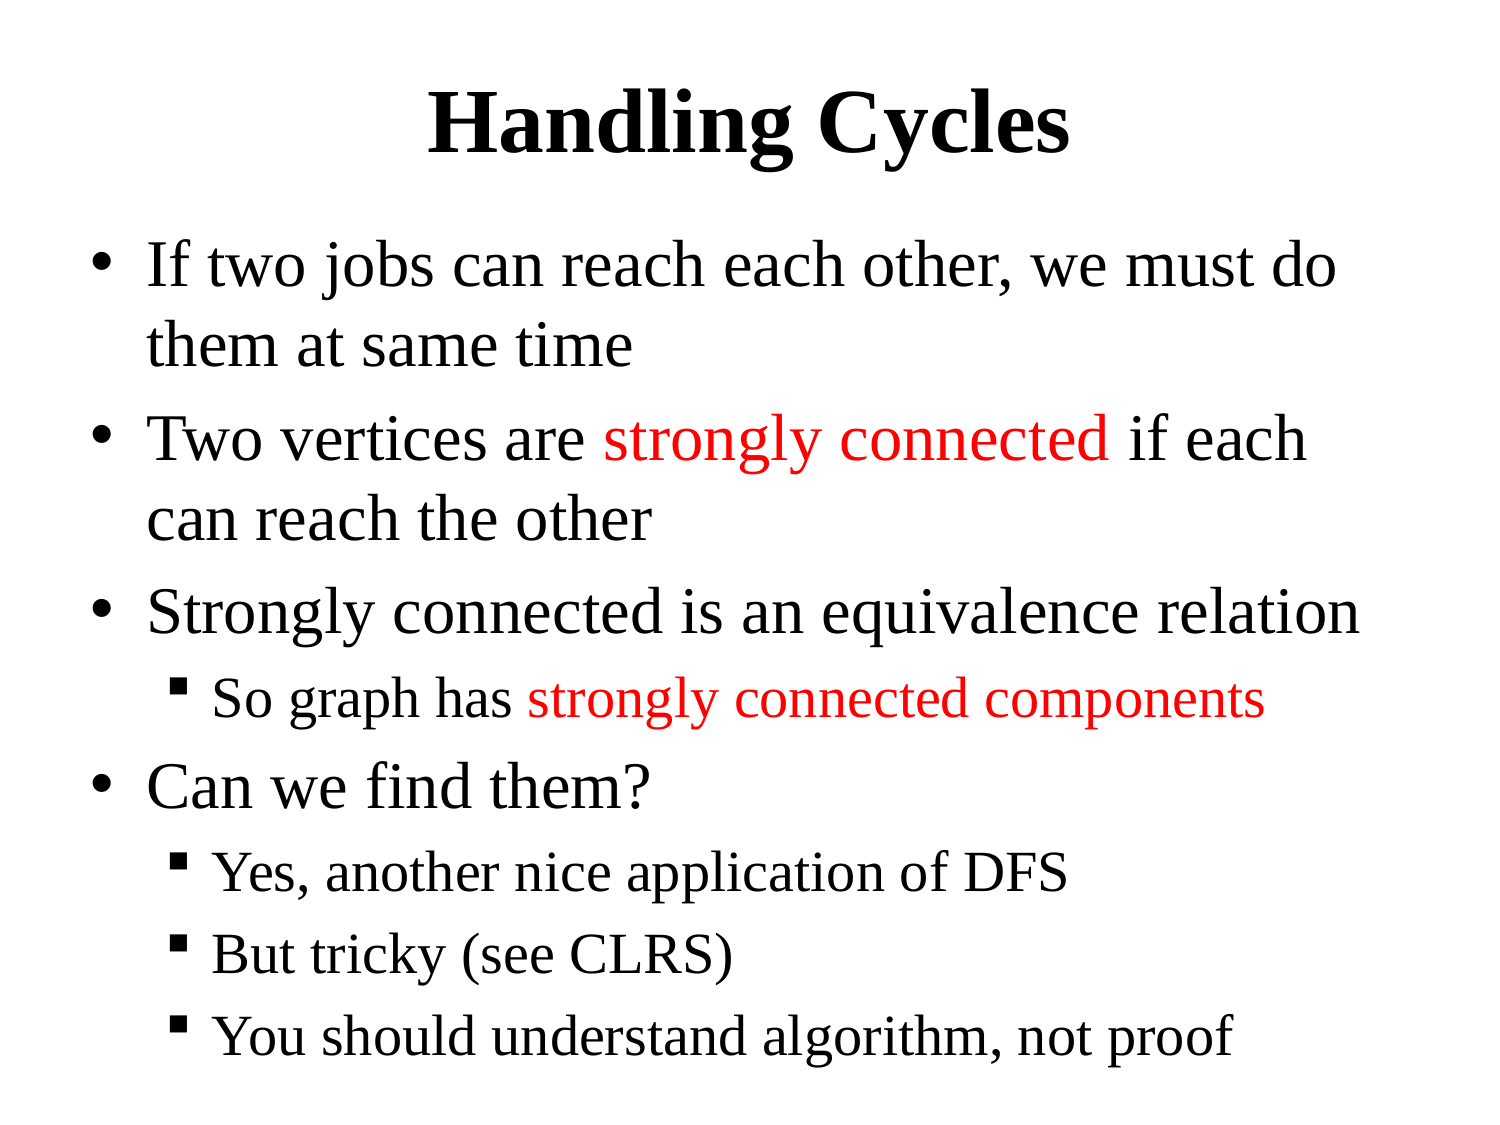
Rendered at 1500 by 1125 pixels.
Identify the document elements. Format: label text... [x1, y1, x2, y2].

list If two jobs can reach each other, we must do them at same time Two vertices are strongly connected if each can reach the other Strongly connected is an equivalence relation So graph has strongly connected components Can we find them? Yes, another nice application of DFS But tricky (see CLRS) You should understand algorithm, not proof [75, 212, 1425, 1125]
title Handling Cycles [75, 45, 1425, 188]
